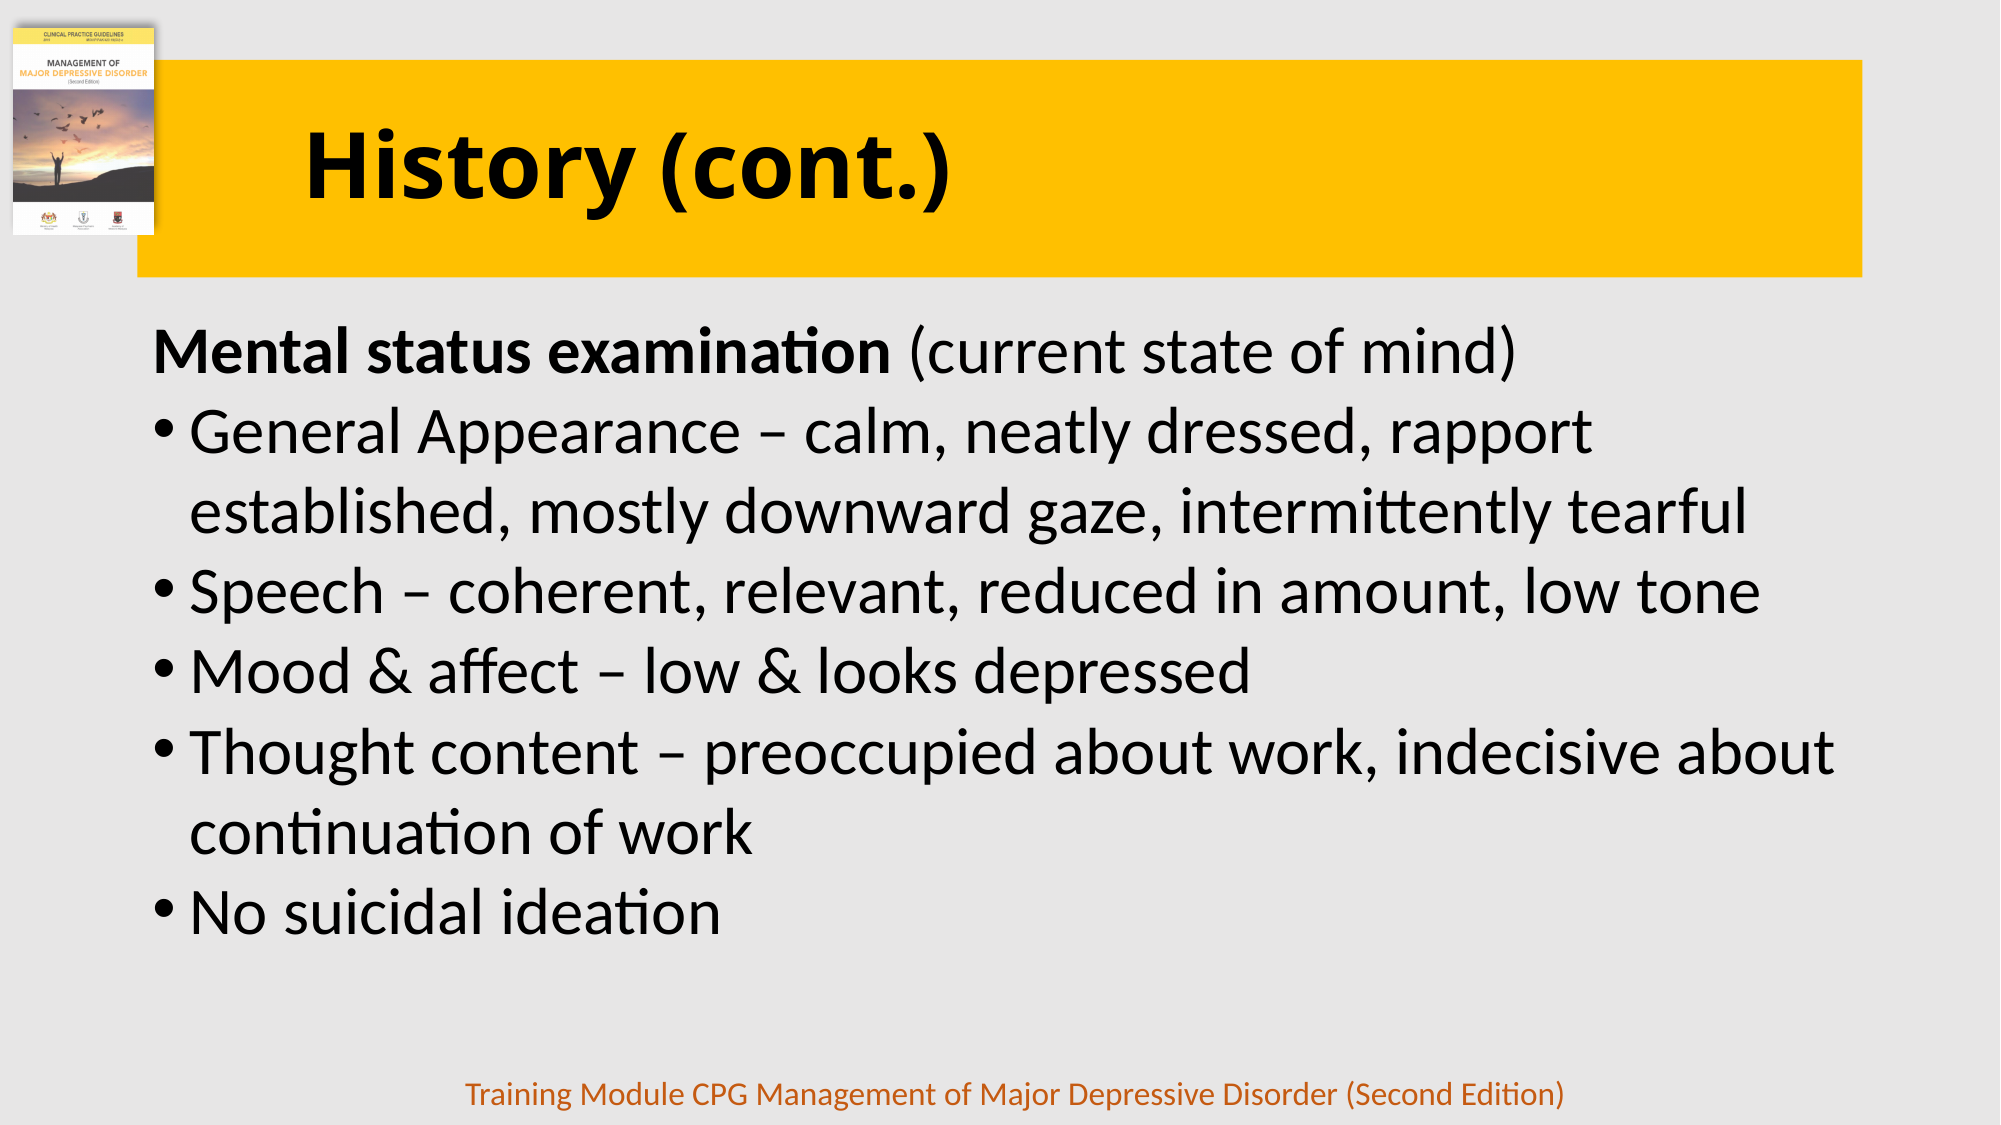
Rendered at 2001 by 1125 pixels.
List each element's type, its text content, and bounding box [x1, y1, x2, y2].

list Mental status examination (current state of mind) General Appearance – calm, neatly dressed, rapport established, mostly downward gaze, intermittently tearful Speech – coherent, relevant, reduced in amount, low tone Mood & affect – low & looks depressed Thought content – preoccupied about work, indecisive about continuation of work No suicidal ideation [137, 299, 1863, 1014]
title History (cont.) [137, 59, 1863, 278]
picture [13, 28, 154, 235]
text_box Training Module CPG Management of Major Depressive Disorder (Second Edition) [450, 1065, 1832, 1120]
